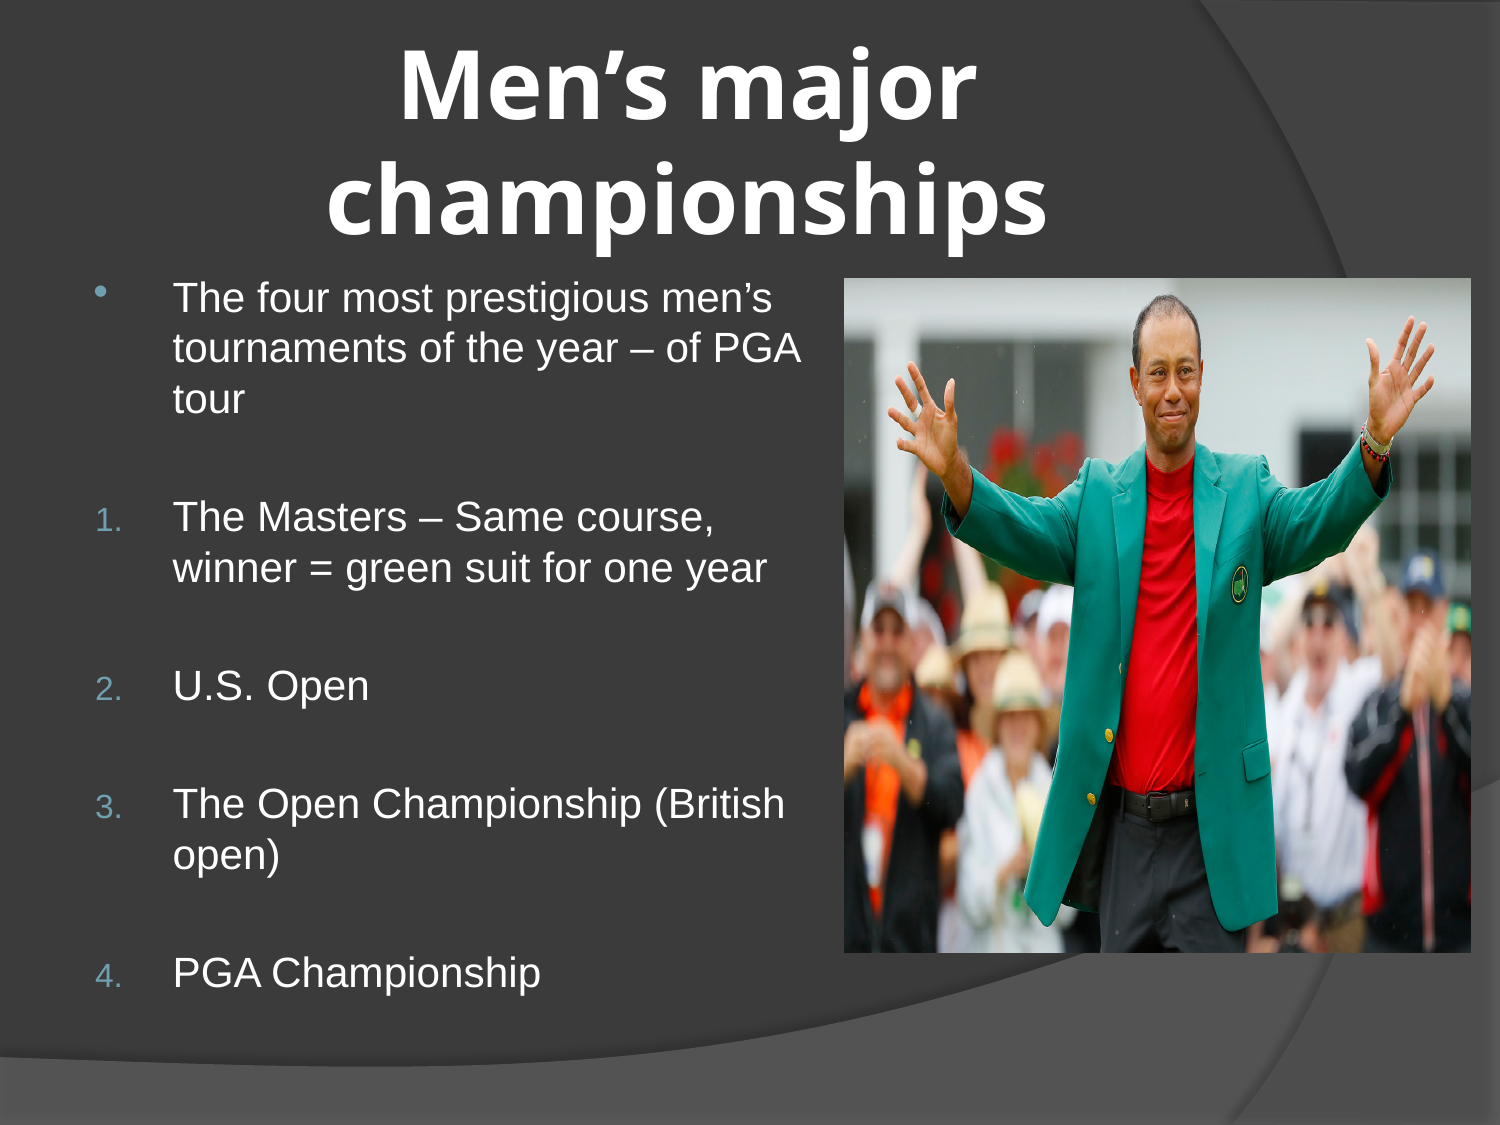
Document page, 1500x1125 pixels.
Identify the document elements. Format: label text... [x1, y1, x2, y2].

list The four most prestigious men’s tournaments of the year – of PGA tour The Masters – Same course, winner = green suit for one year U.S. Open The Open Championship (British open) PGA Championship [75, 262, 857, 1005]
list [844, 278, 1471, 953]
title Men’s major championships [75, 45, 1300, 233]
